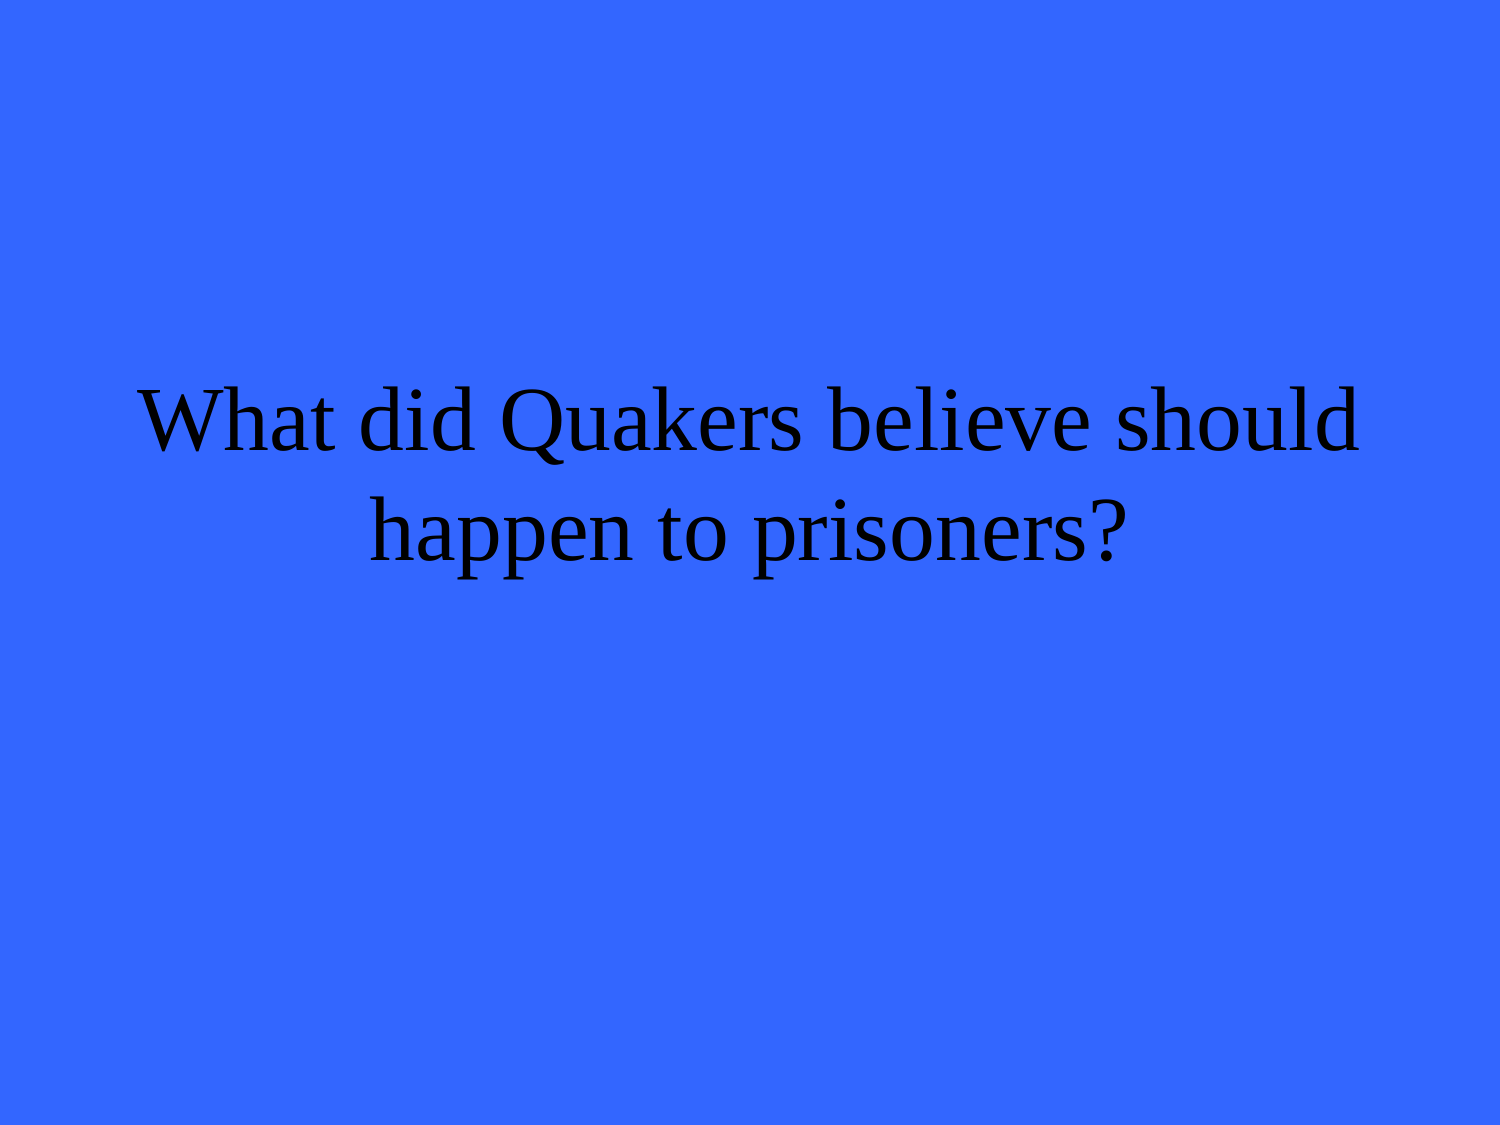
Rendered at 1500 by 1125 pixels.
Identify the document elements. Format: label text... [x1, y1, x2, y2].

title What did Quakers believe should happen to prisoners? [112, 375, 1388, 563]
